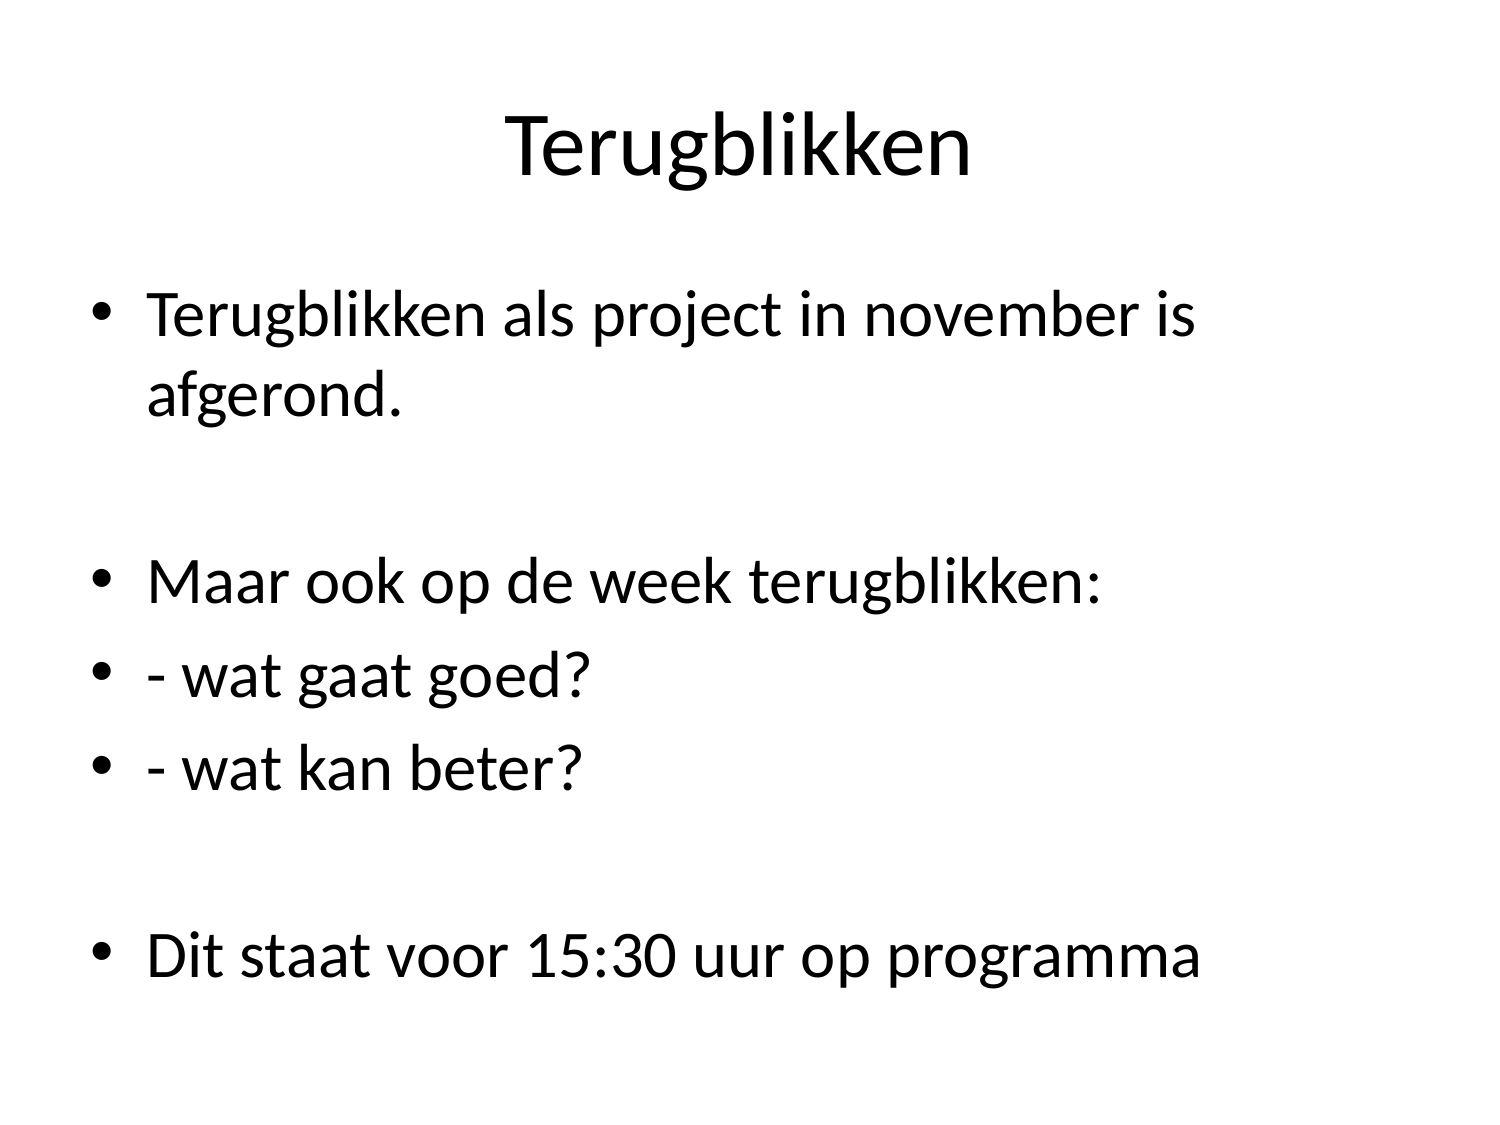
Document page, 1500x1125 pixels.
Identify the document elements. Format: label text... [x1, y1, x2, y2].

title Terugblikken [75, 45, 1425, 233]
list Terugblikken als project in november is afgerond. Maar ook op de week terugblikken: - wat gaat goed? - wat kan beter? Dit staat voor 15:30 uur op programma [75, 262, 1425, 1005]
